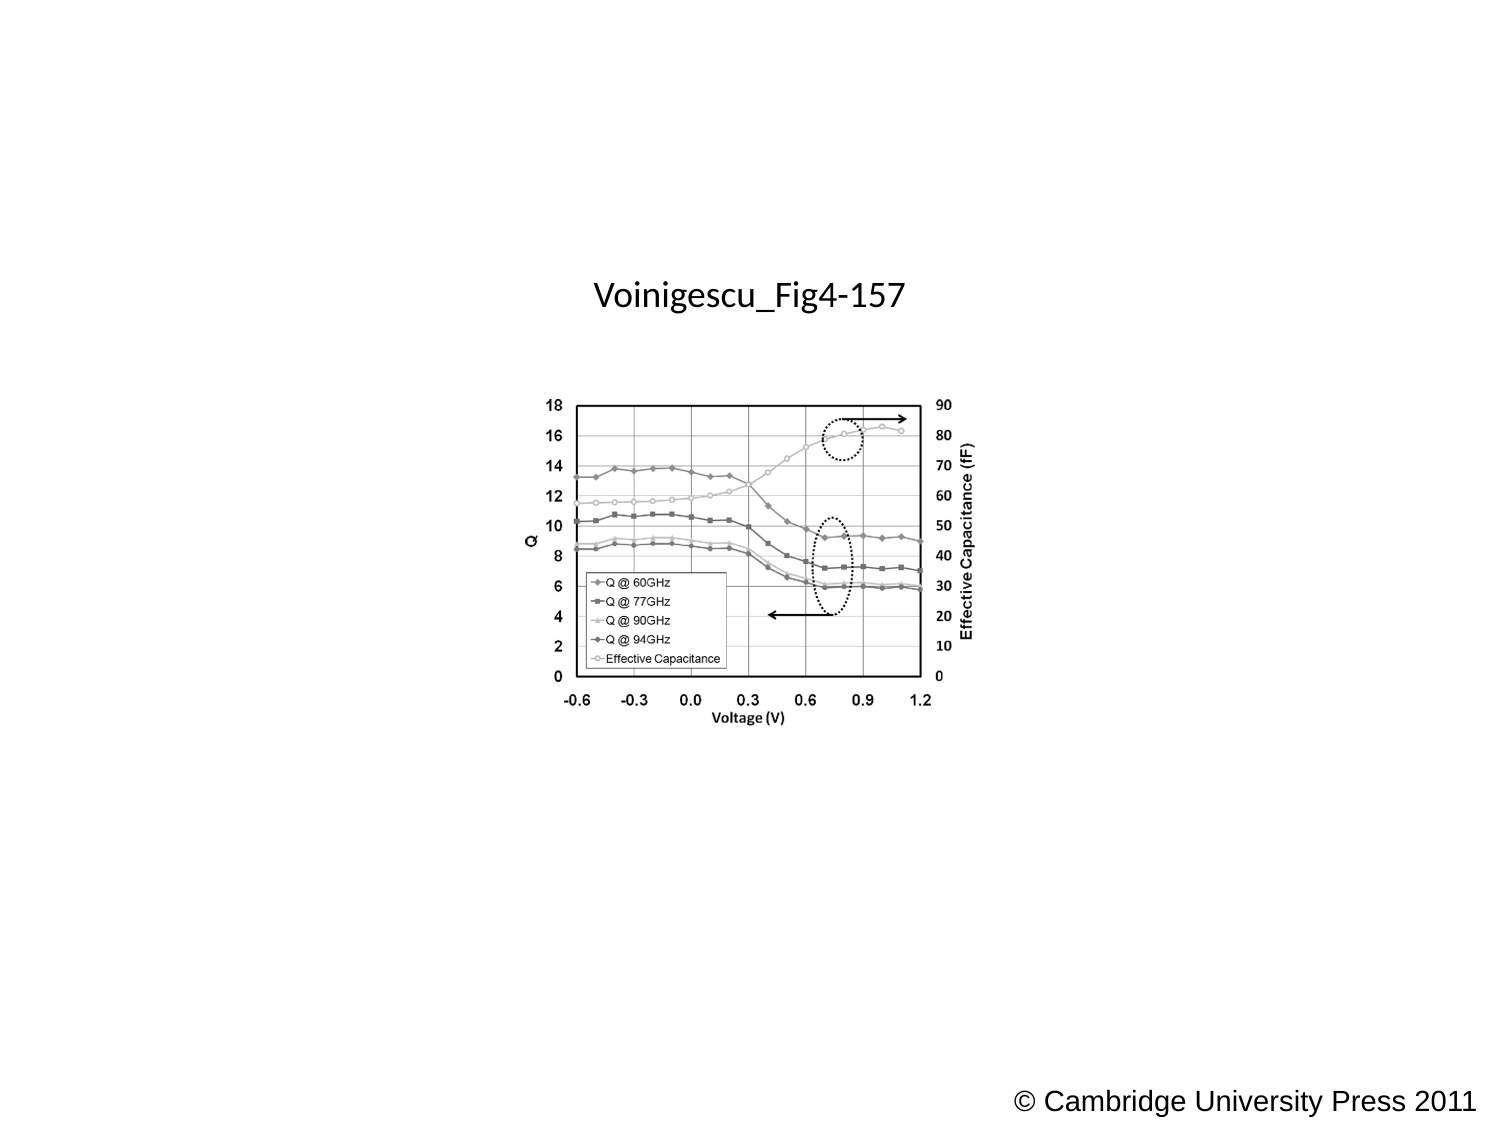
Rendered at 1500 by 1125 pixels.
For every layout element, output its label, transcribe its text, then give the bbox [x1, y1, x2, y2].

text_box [525, 262, 975, 726]
text_box © Cambridge University Press 2011 [907, 1074, 1493, 1125]
